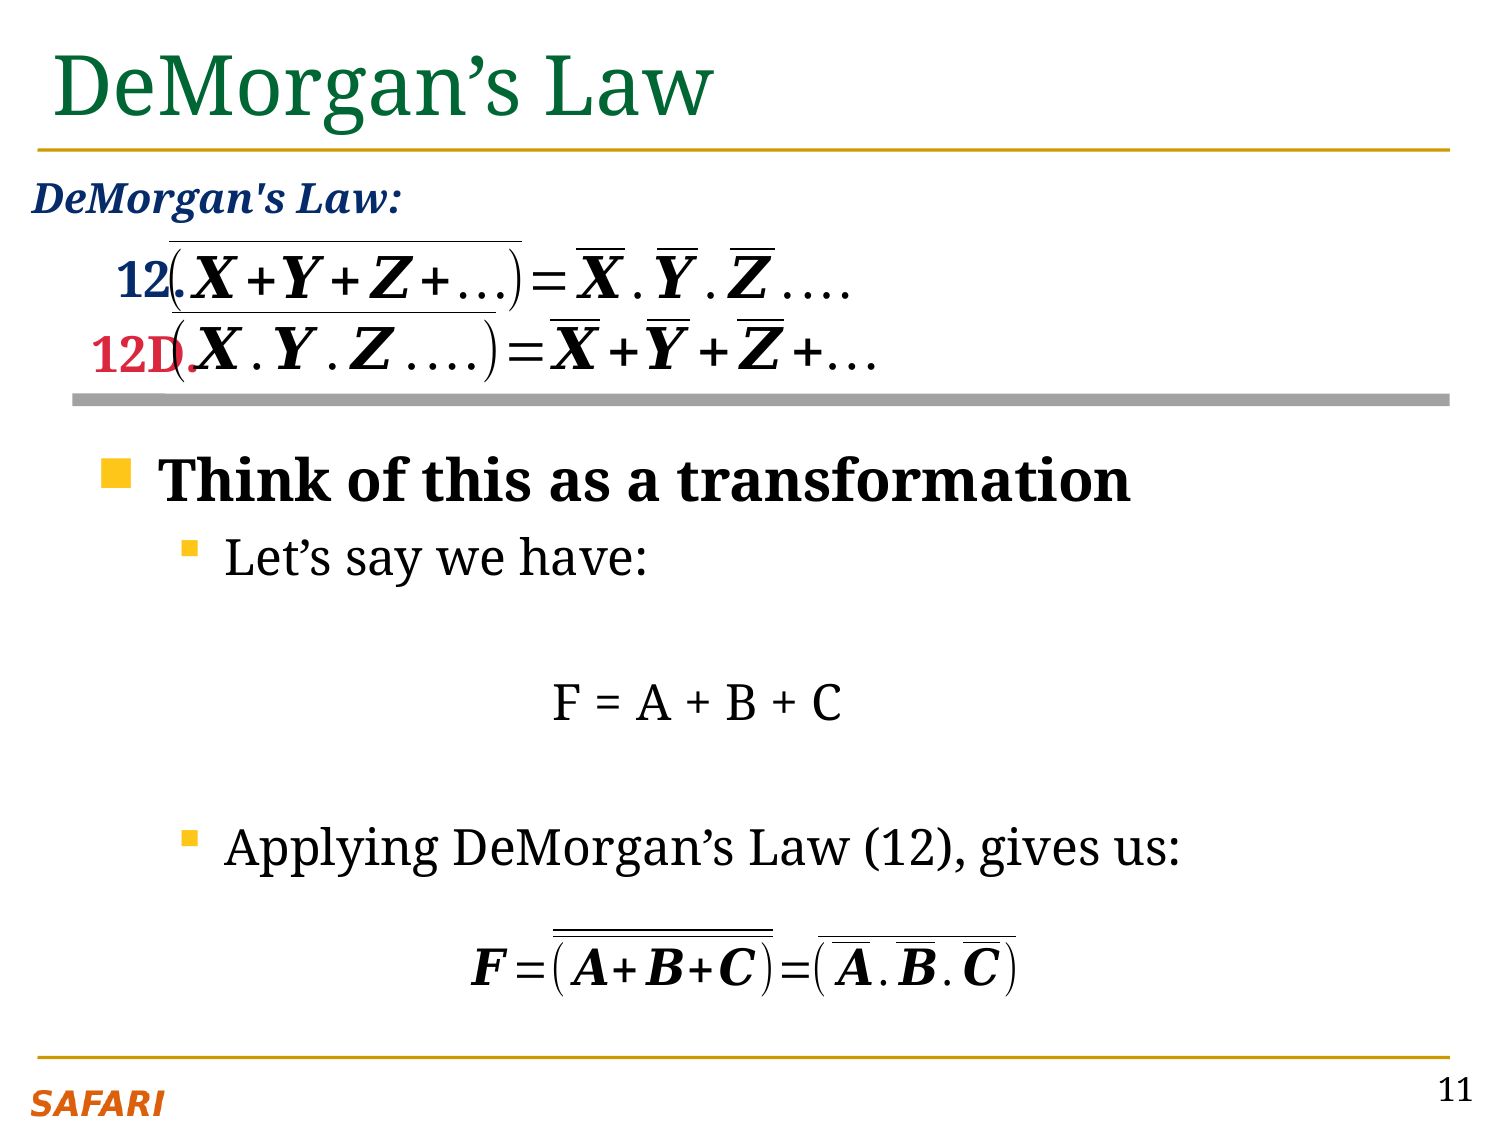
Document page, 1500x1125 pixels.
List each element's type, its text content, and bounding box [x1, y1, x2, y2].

slide_number 11 [1139, 1045, 1490, 1121]
text_box 12. [105, 252, 198, 312]
text_box 12D. [81, 327, 237, 387]
title DeMorgan’s Law [37, 24, 1450, 170]
text_box DeMorgan's Law: [21, 174, 414, 226]
picture [29, 1083, 169, 1124]
text_box Think of this as a transformation Let’s say we have: F = A + B + C Applying DeMorgan’s Law (12), gives us: [87, 435, 1413, 1039]
